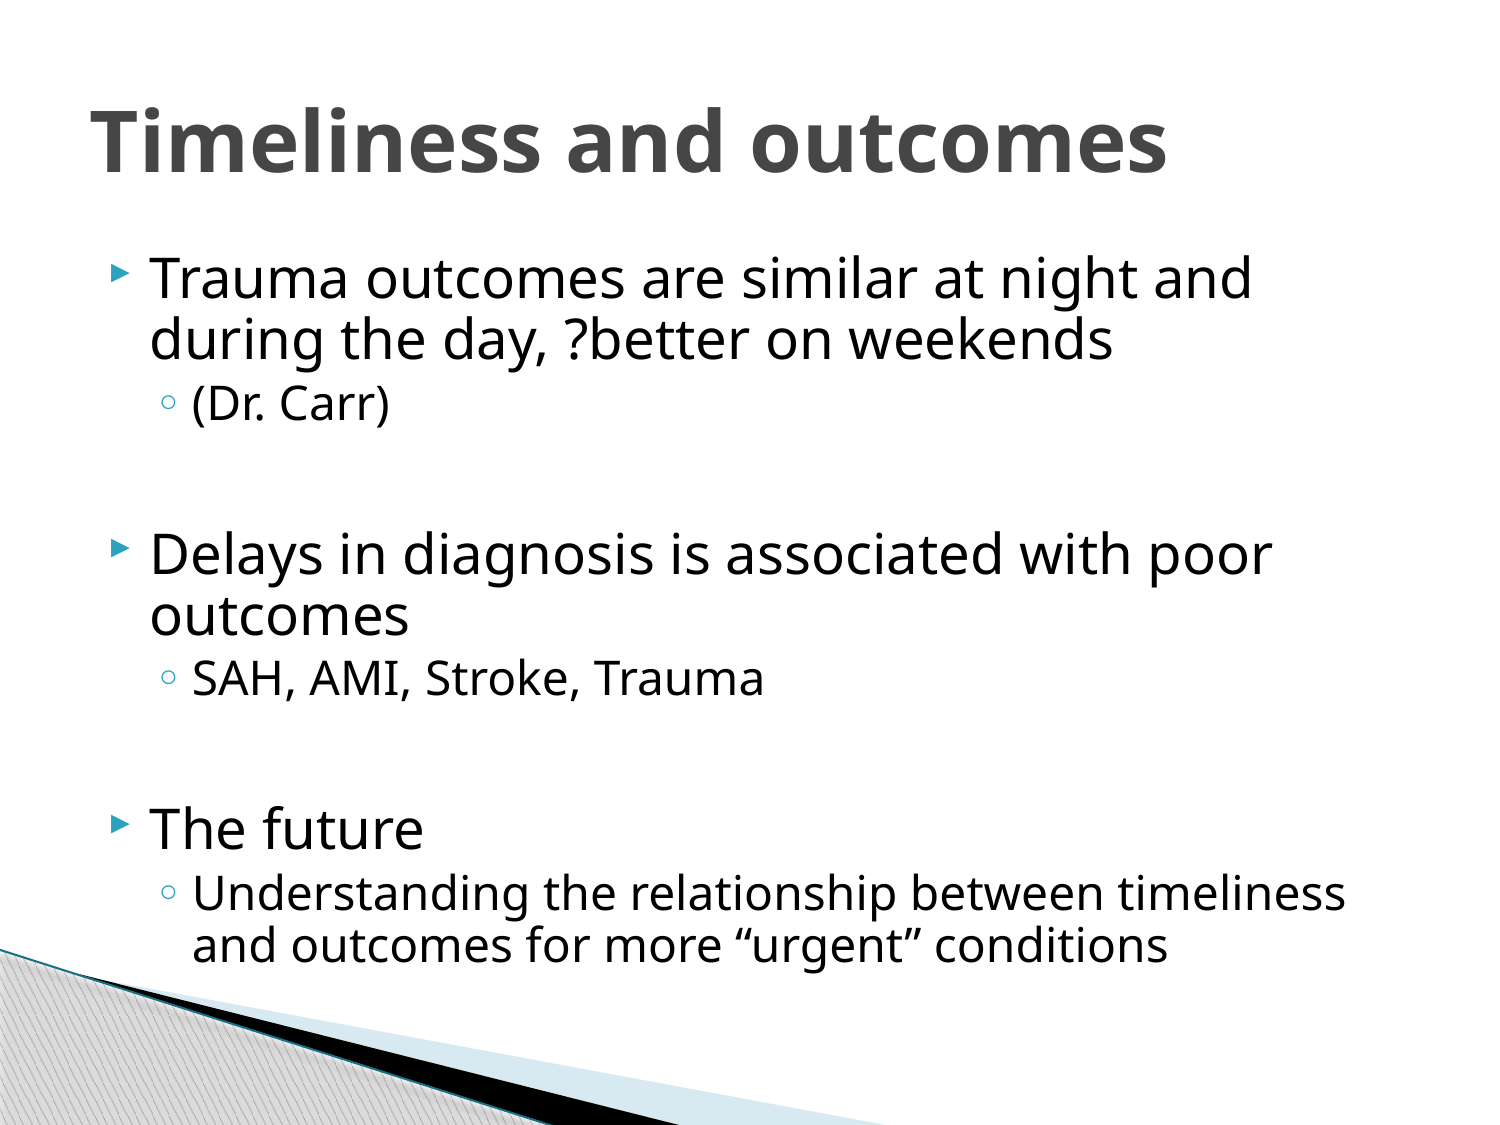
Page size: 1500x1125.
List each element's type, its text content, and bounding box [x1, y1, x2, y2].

list Trauma outcomes are similar at night and during the day, ?better on weekends (Dr. Carr) Delays in diagnosis is associated with poor outcomes SAH, AMI, Stroke, Trauma The future Understanding the relationship between timeliness and outcomes for more “urgent” conditions [74, 242, 1426, 986]
title Timeliness and outcomes [75, 45, 1425, 233]
